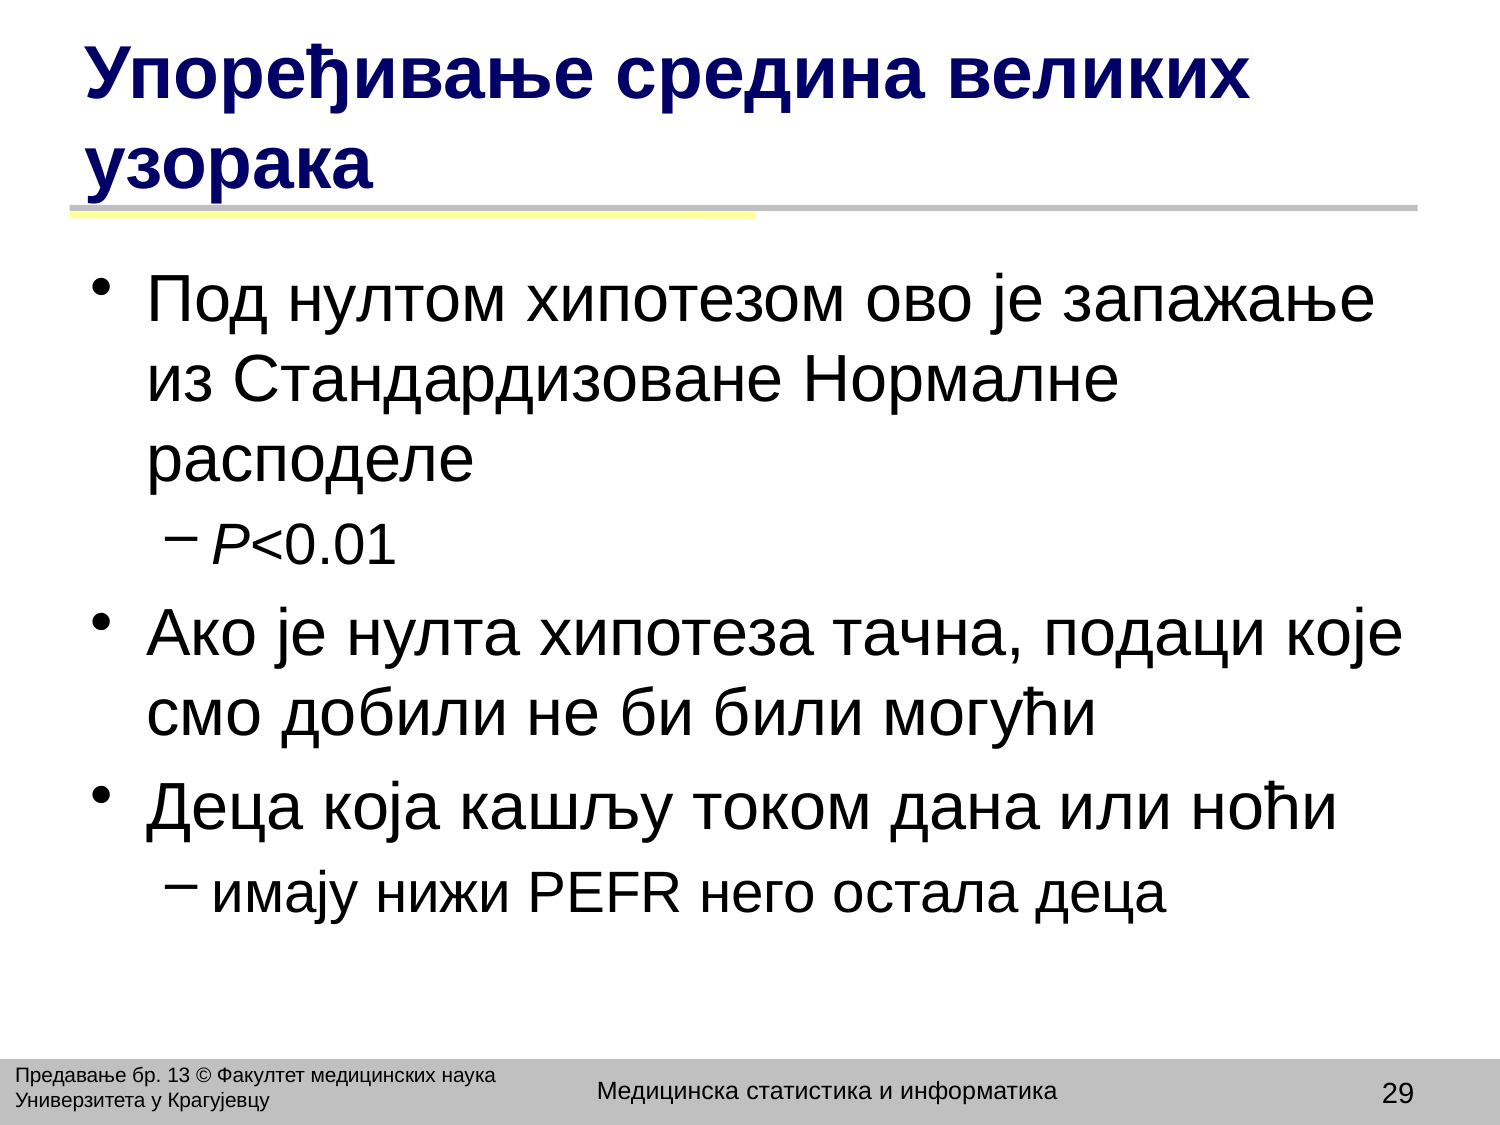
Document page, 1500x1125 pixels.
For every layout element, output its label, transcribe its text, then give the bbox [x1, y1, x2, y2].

slide_number Предавање бр. 13 © Факултет медицинских наука Универзитета у Крагујевцу [0, 1053, 629, 1108]
list Под нултом хипотезом ово је запажање из Стандардизоване Нормалне расподеле P<0.01 Aко је нулта хипотеза тачна, подаци које смо добили не би били могући Деца која кашљу током дана или ноћи имају нижи PEFR него остала деца [74, 246, 1426, 1023]
footer Медицинска статистика и информатика [512, 1066, 1144, 1125]
title Упоређивање средина великих узорака [69, 19, 1426, 208]
slide_number 29 [1164, 1066, 1430, 1125]
